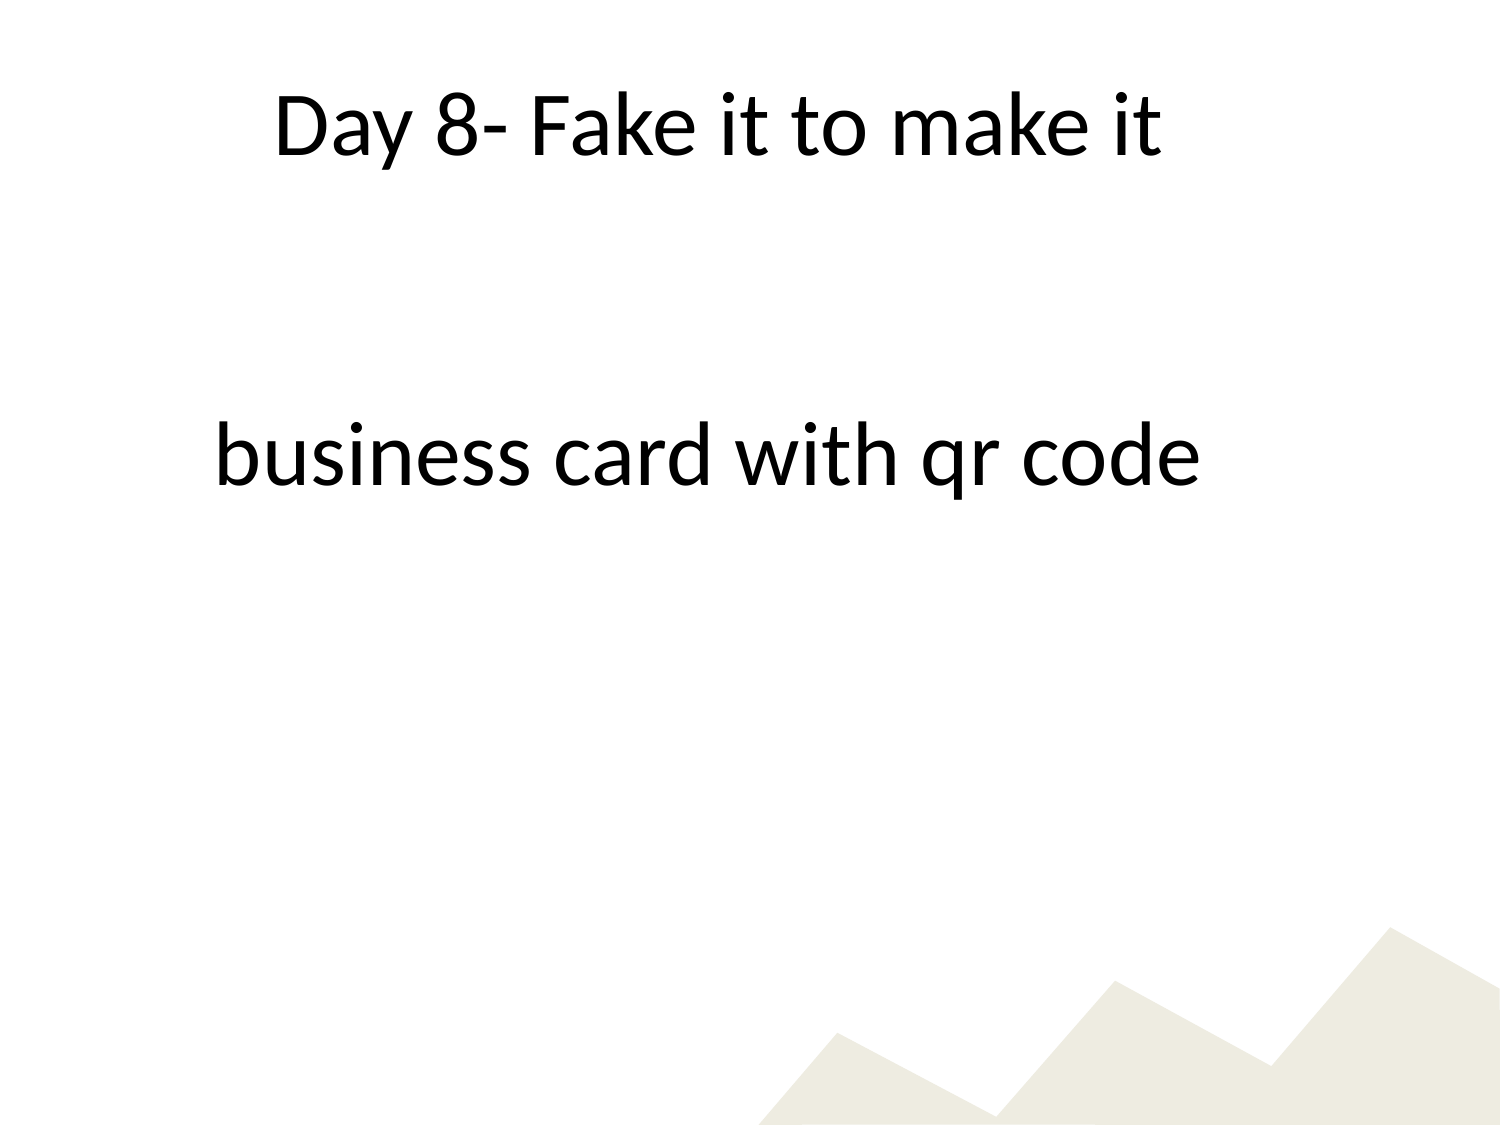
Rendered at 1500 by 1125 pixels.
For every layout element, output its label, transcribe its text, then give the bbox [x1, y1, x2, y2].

title Day 8- Fake it to make it business card with qr code [44, 331, 1395, 520]
